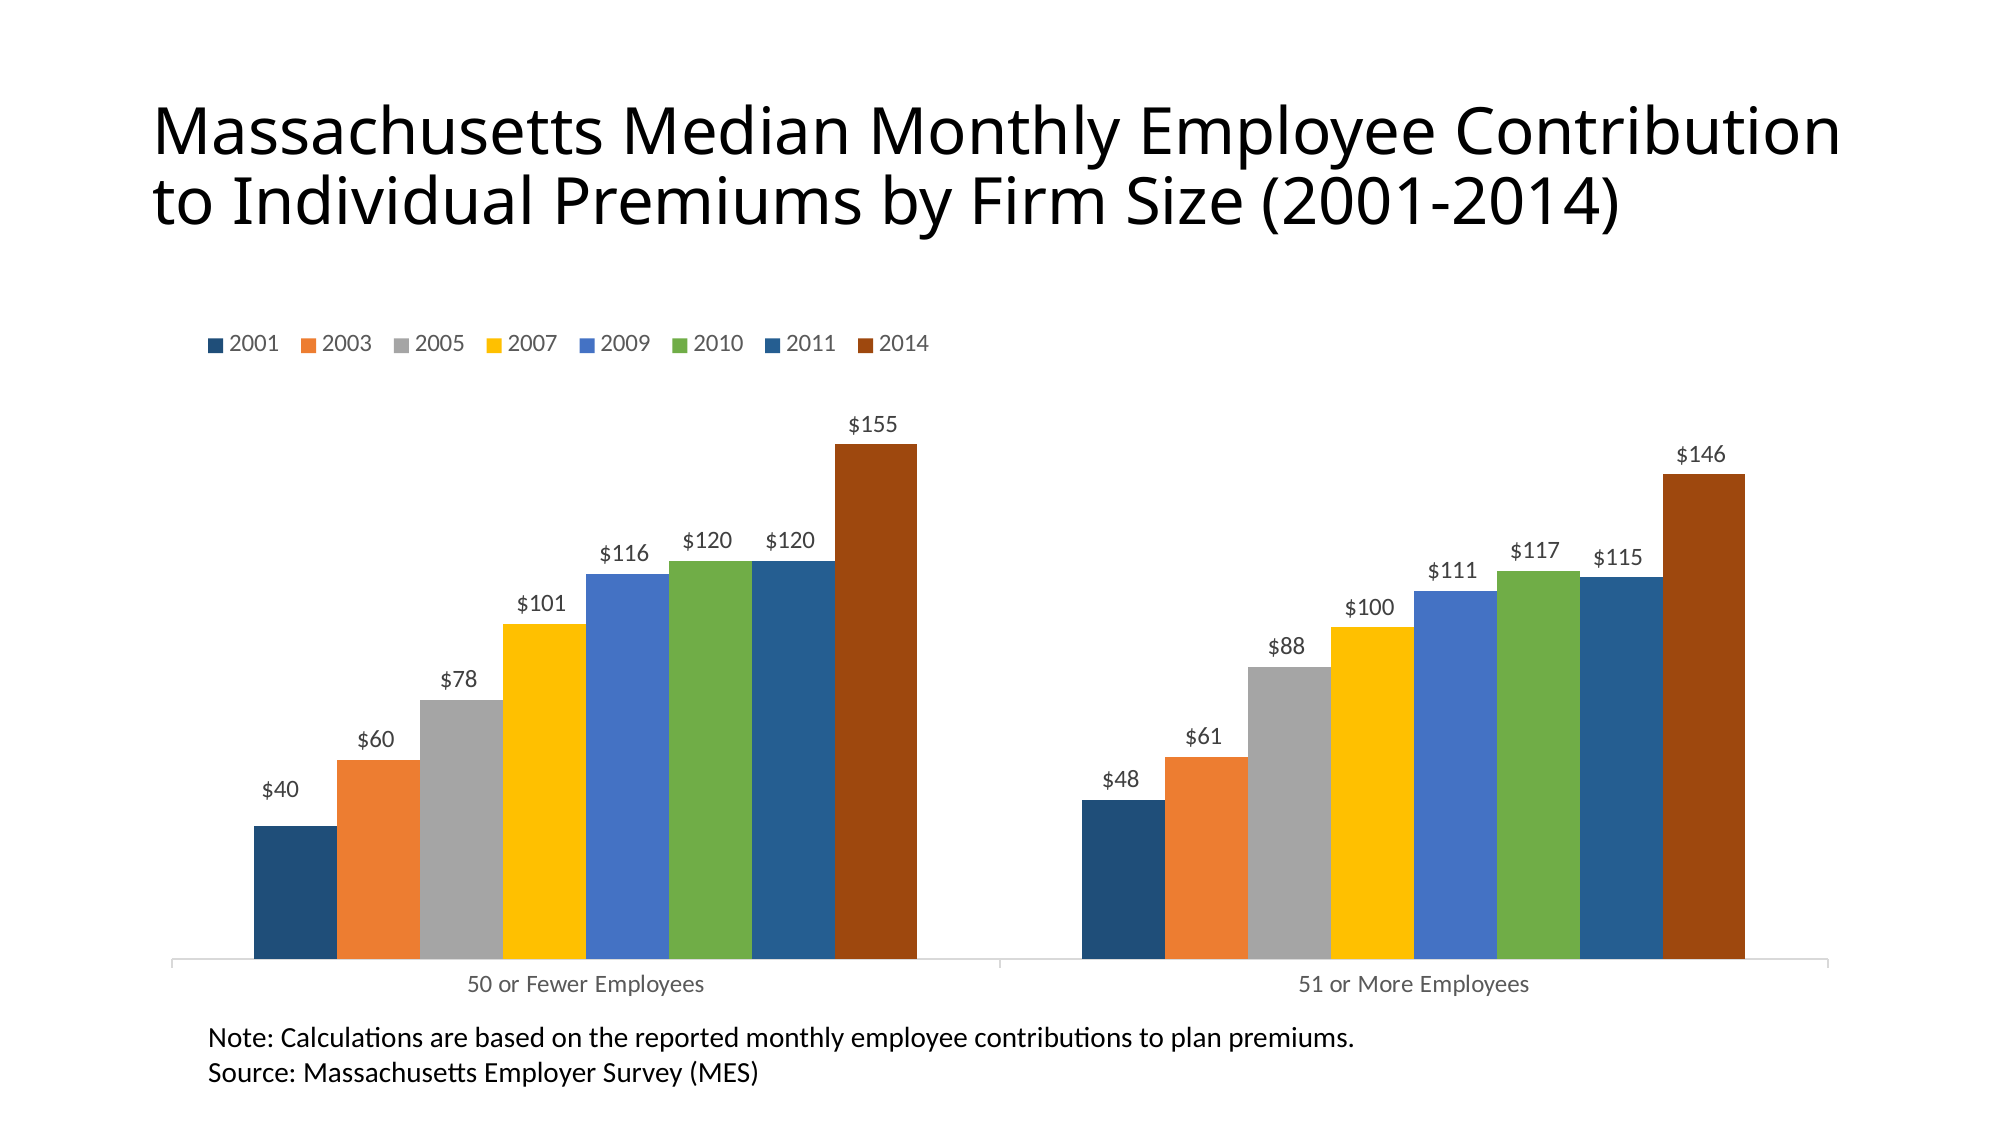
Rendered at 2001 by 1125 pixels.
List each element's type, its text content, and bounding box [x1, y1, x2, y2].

chart [137, 299, 1863, 1014]
title Massachusetts Median Monthly Employee Contribution to Individual Premiums by Firm Size (2001-2014) [137, 59, 1863, 278]
text_box Note: Calculations are based on the reported monthly employee contributions to plan premiums. Source: Massachusetts Employer Survey (MES) [193, 1014, 1807, 1097]
